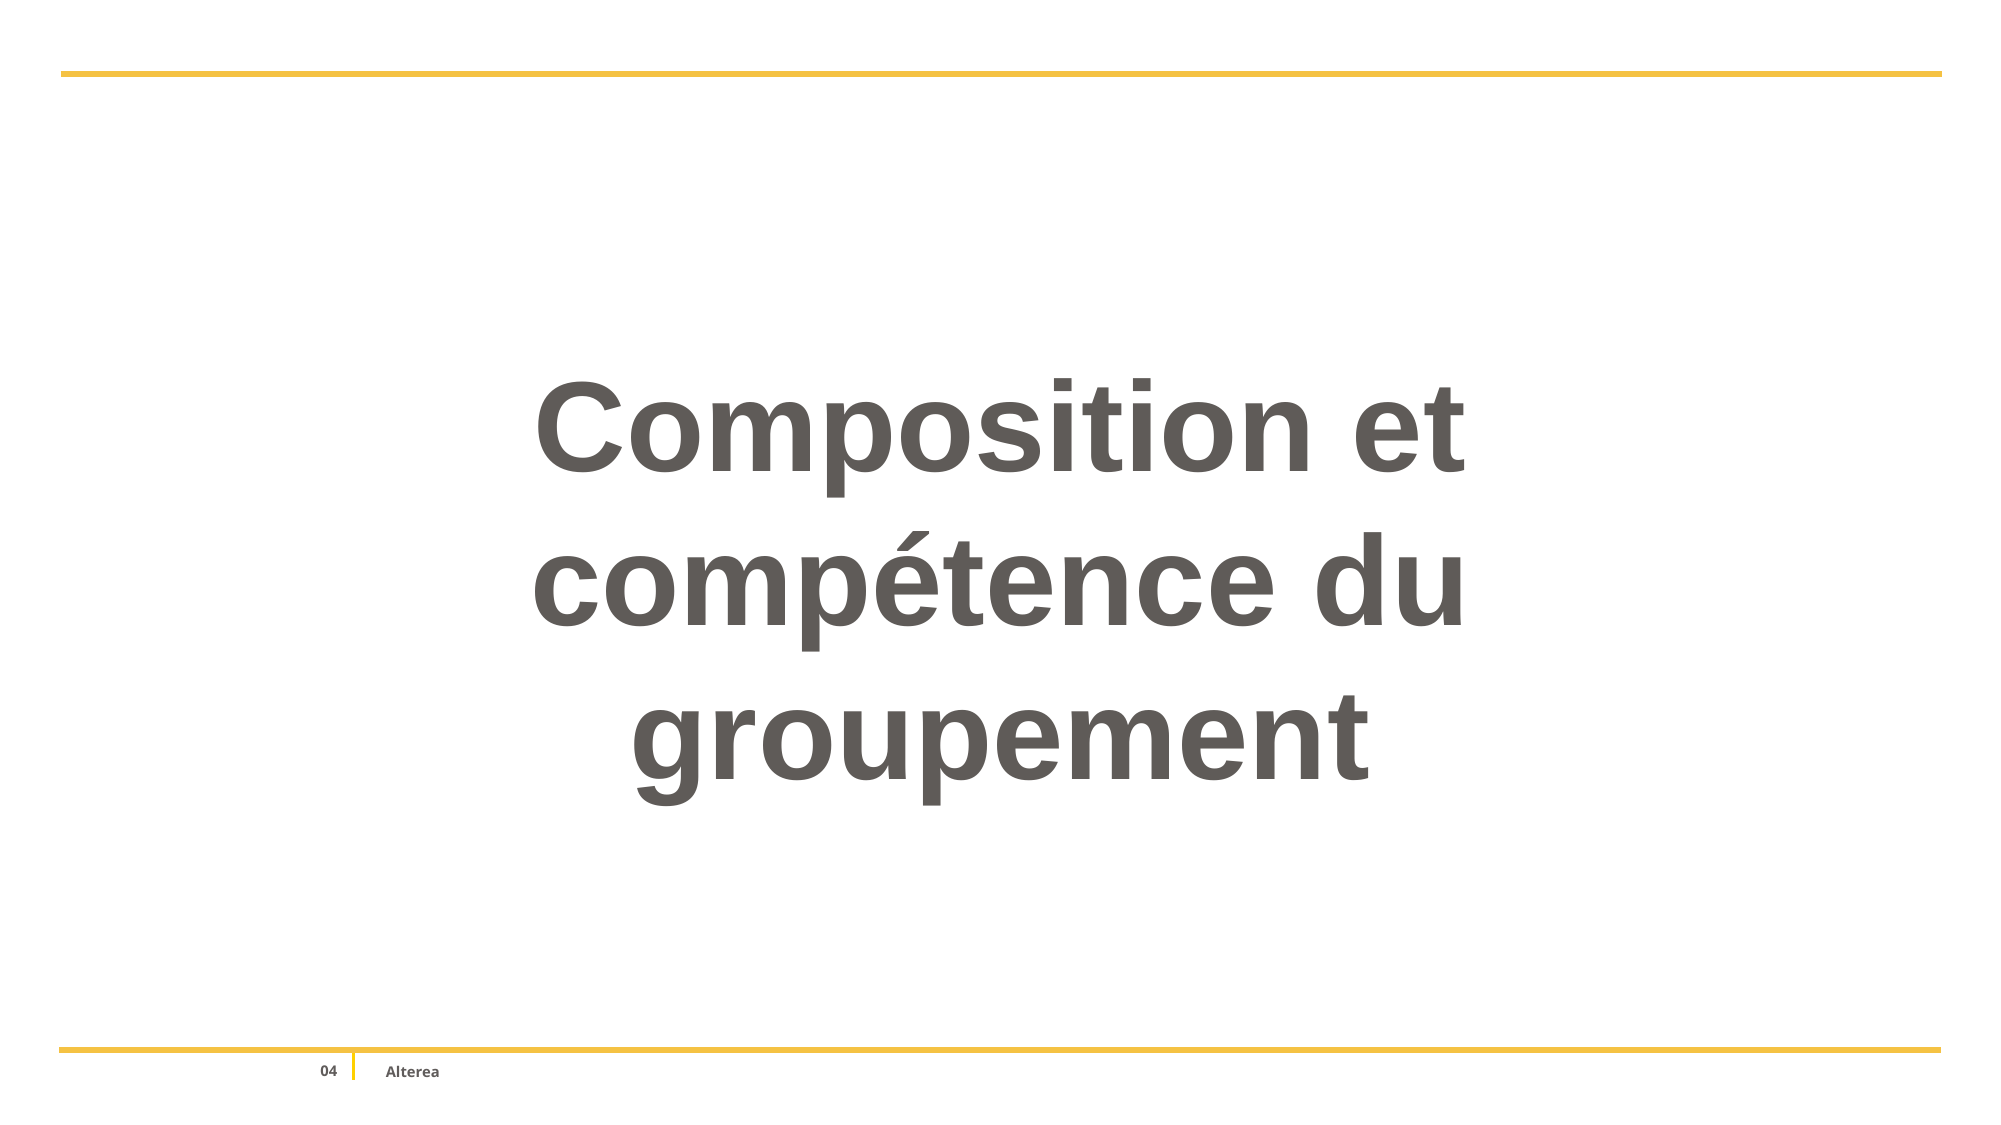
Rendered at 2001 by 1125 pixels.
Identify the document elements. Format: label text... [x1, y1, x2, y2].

text_box Composition et compétence du groupement [525, 343, 1475, 806]
